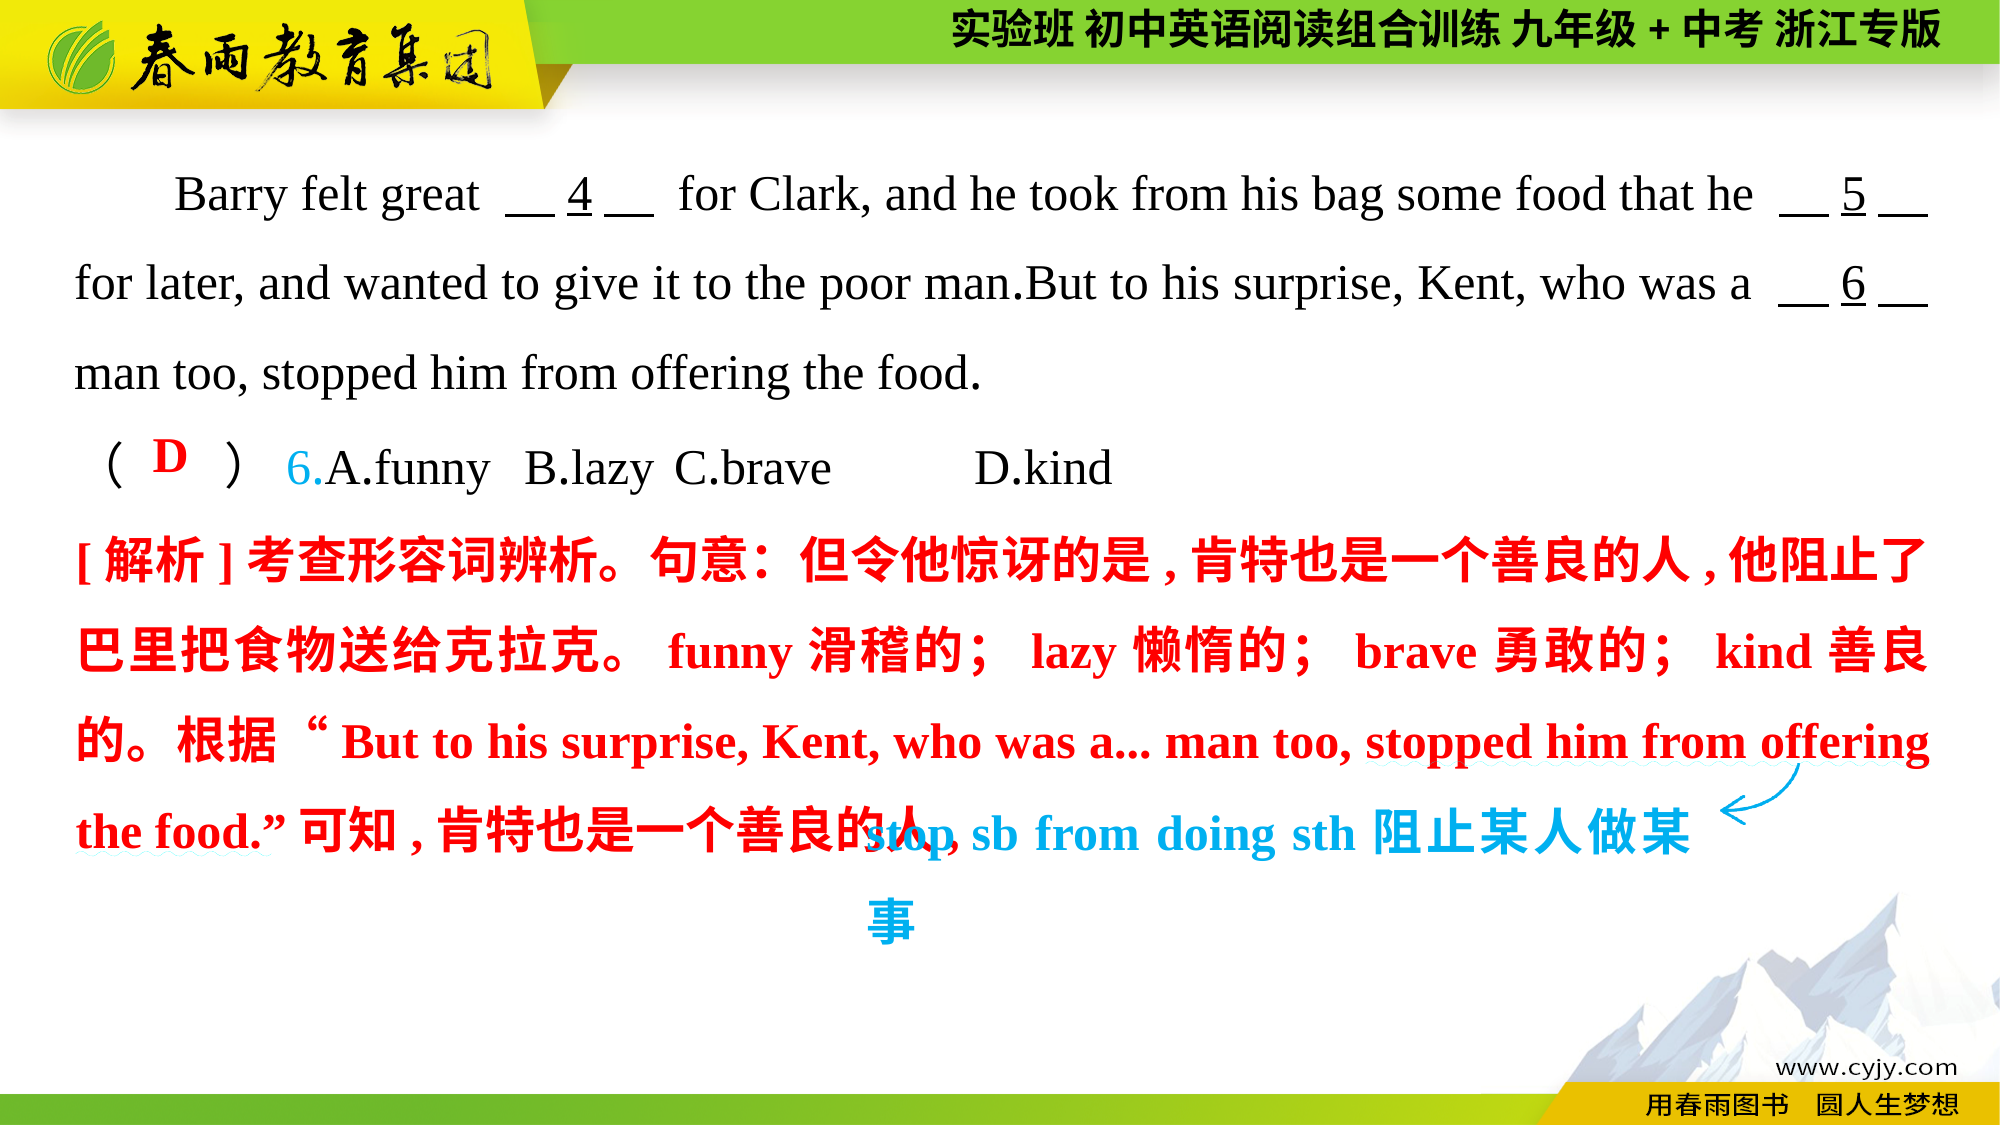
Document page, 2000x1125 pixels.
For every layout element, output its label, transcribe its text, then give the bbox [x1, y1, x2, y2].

text_box D [137, 414, 204, 490]
text_box [解析]考查形容词辨析。句意：但令他惊讶的是,肯特也是一个善良的人,他阻止了巴里把食物送给克拉克。funny滑稽的；lazy懒惰的；brave勇敢的；kind善良的。根据“But to his surprise, Kent, who was a... man too, stopped him from offering the food.”可知,肯特也是一个善良的人, [60, 490, 1945, 866]
text_box stop sb from doing sth阻止某人做某事 [851, 763, 1706, 868]
picture [0, 0, 2000, 1125]
list Barry felt great 4 for Clark, and he took from his bag some food that he 5 for later, and wanted to give it to the poor man.But to his surprise, Kent, who was a 6 man too, stopped him from offering the food. [59, 122, 1944, 397]
text_box （ ）6.A.funny B.lazy C.brave D.kind [59, 397, 1944, 503]
